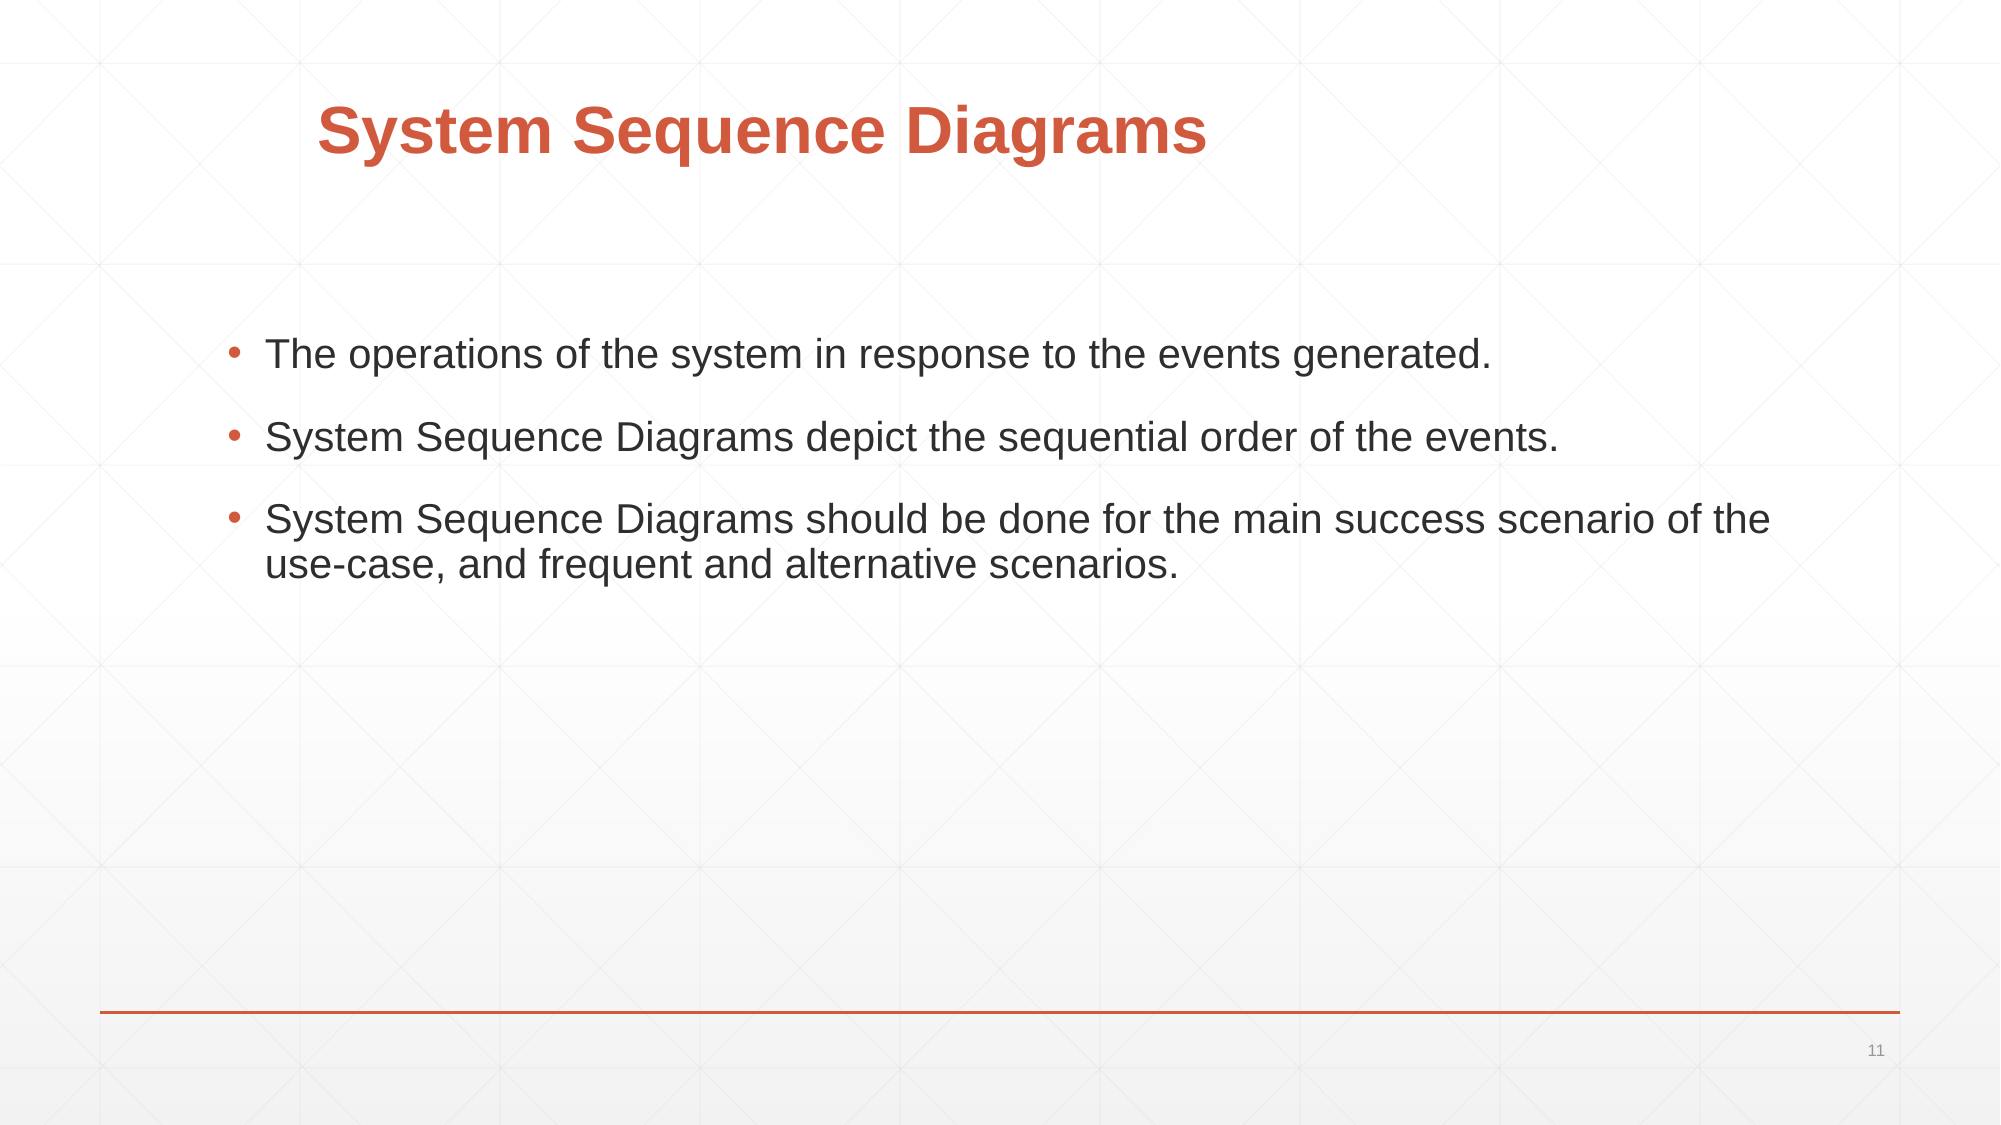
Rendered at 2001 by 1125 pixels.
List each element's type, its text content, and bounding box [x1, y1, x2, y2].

slide_number 11 [1749, 1031, 1901, 1069]
list The operations of the system in response to the events generated. System Sequence Diagrams depict the sequential order of the events. System Sequence Diagrams should be done for the main success scenario of the use-case, and frequent and alternative scenarios. [212, 324, 1788, 950]
title System Sequence Diagrams [302, 28, 1575, 176]
